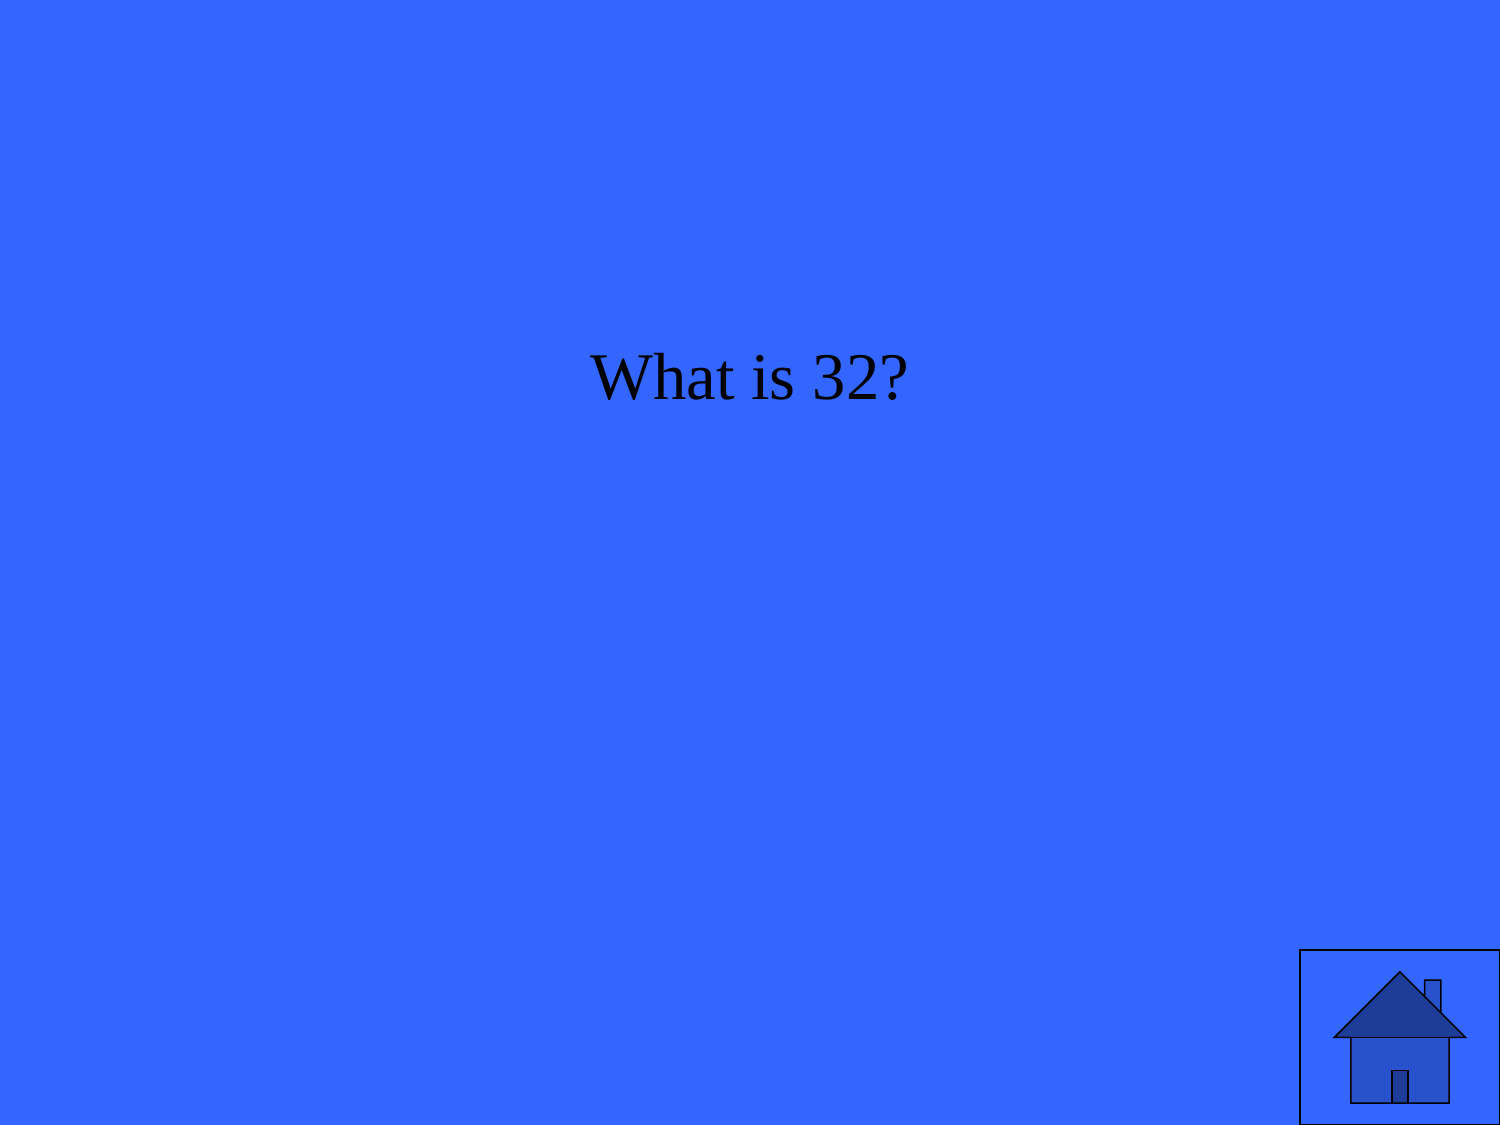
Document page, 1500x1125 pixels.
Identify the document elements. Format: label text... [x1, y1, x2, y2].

text_box [1299, 950, 1500, 1125]
subtitle What is 32? [224, 324, 1276, 926]
